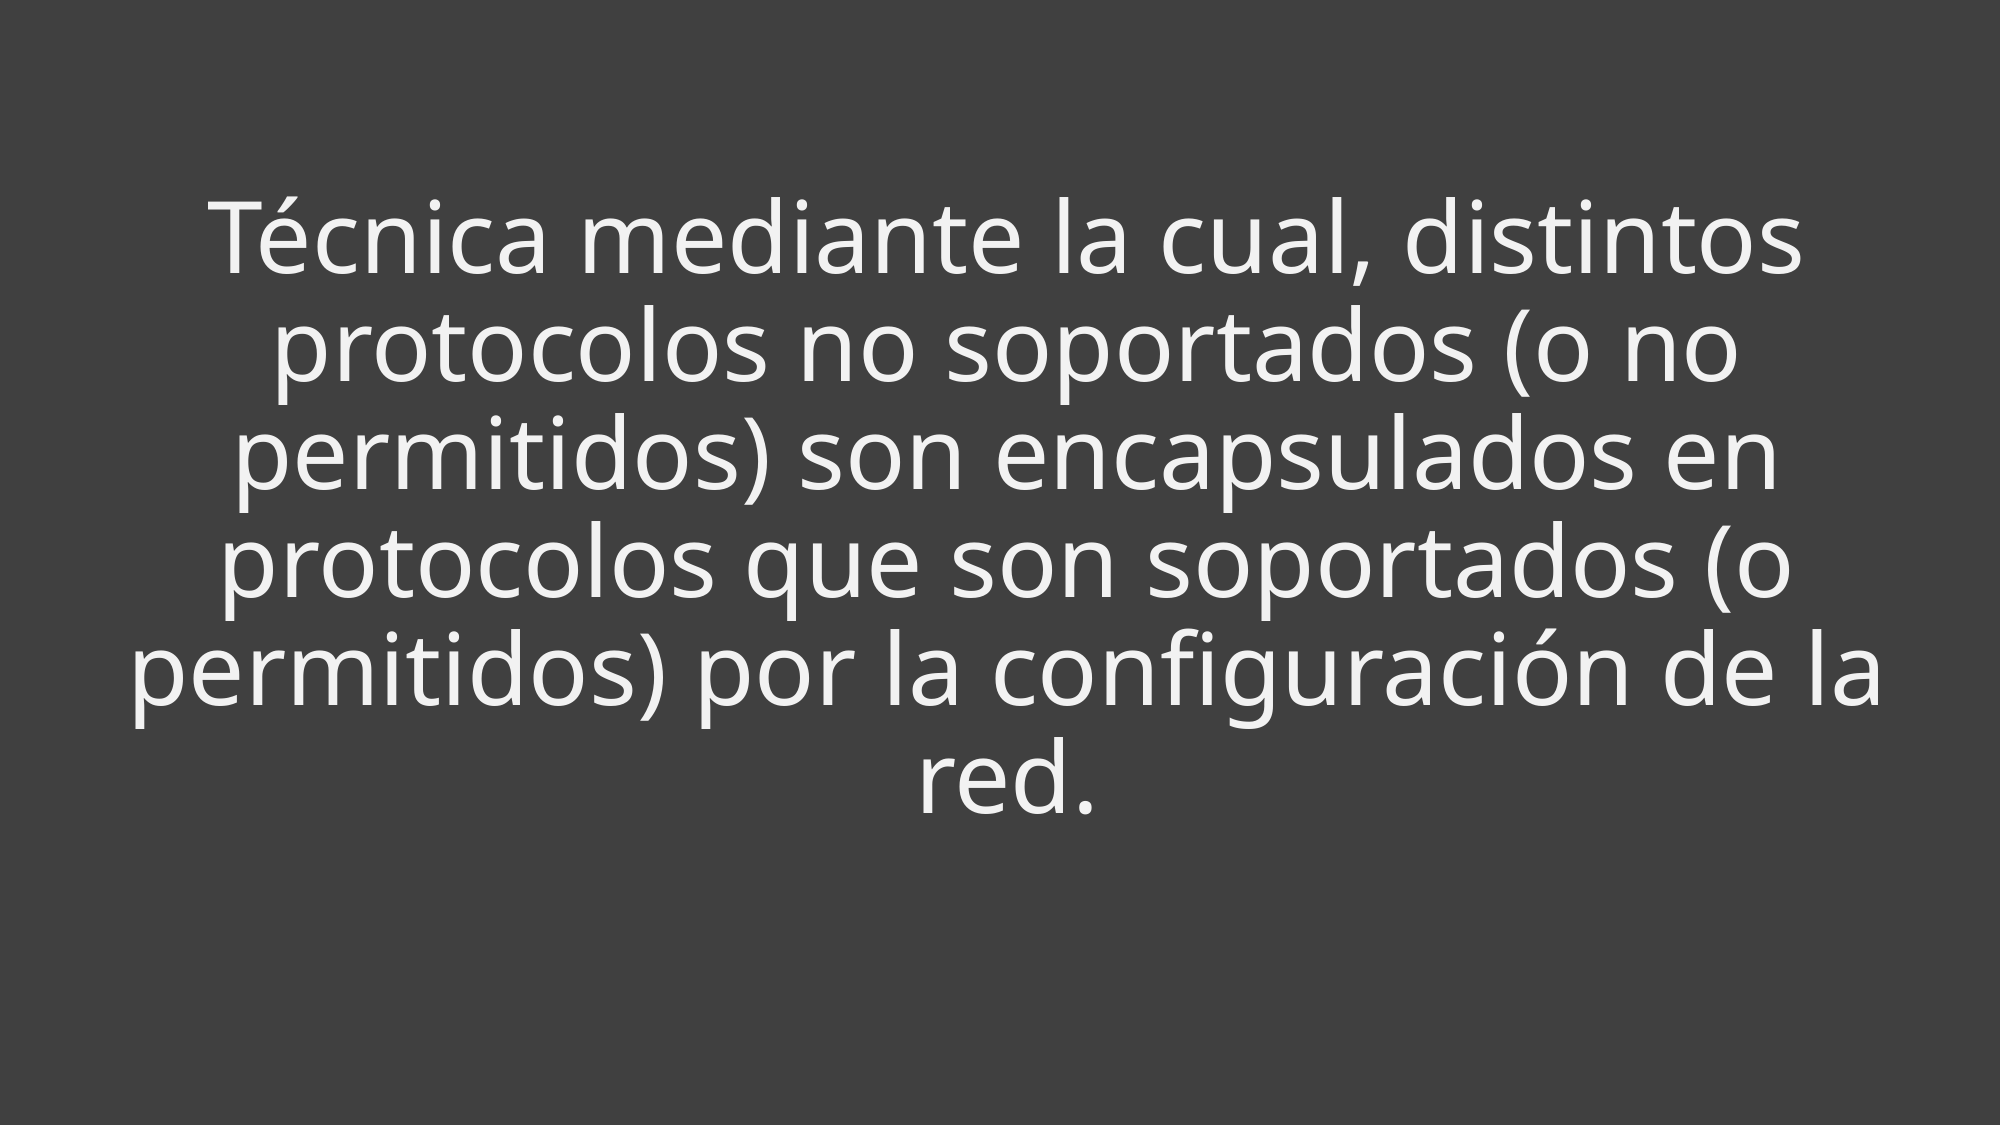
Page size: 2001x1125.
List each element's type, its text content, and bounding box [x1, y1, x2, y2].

text_box Técnica mediante la cual, distintos protocolos no soportados (o no permitidos) son encapsulados en protocolos que son soportados (o permitidos) por la configuración de la red. [88, 315, 1926, 707]
